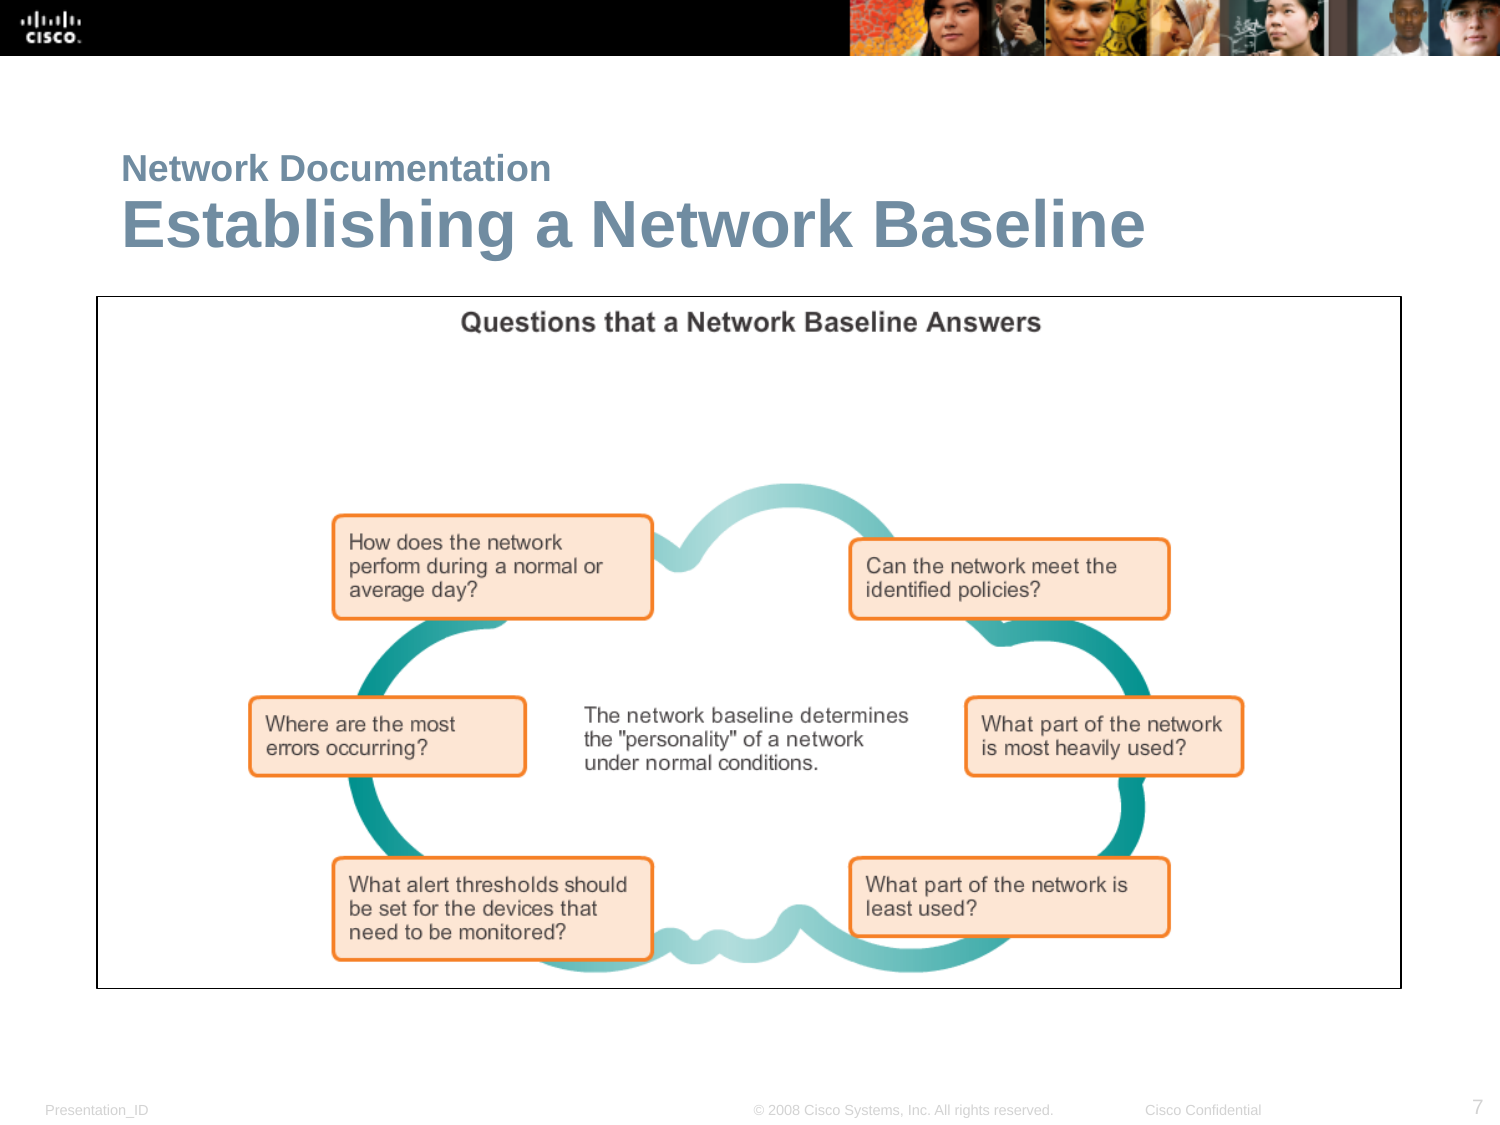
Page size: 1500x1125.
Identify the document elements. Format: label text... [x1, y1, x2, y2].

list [97, 296, 1401, 988]
title Network Documentation Establishing a Network Baseline [107, 130, 1444, 269]
picture [0, 0, 1500, 56]
